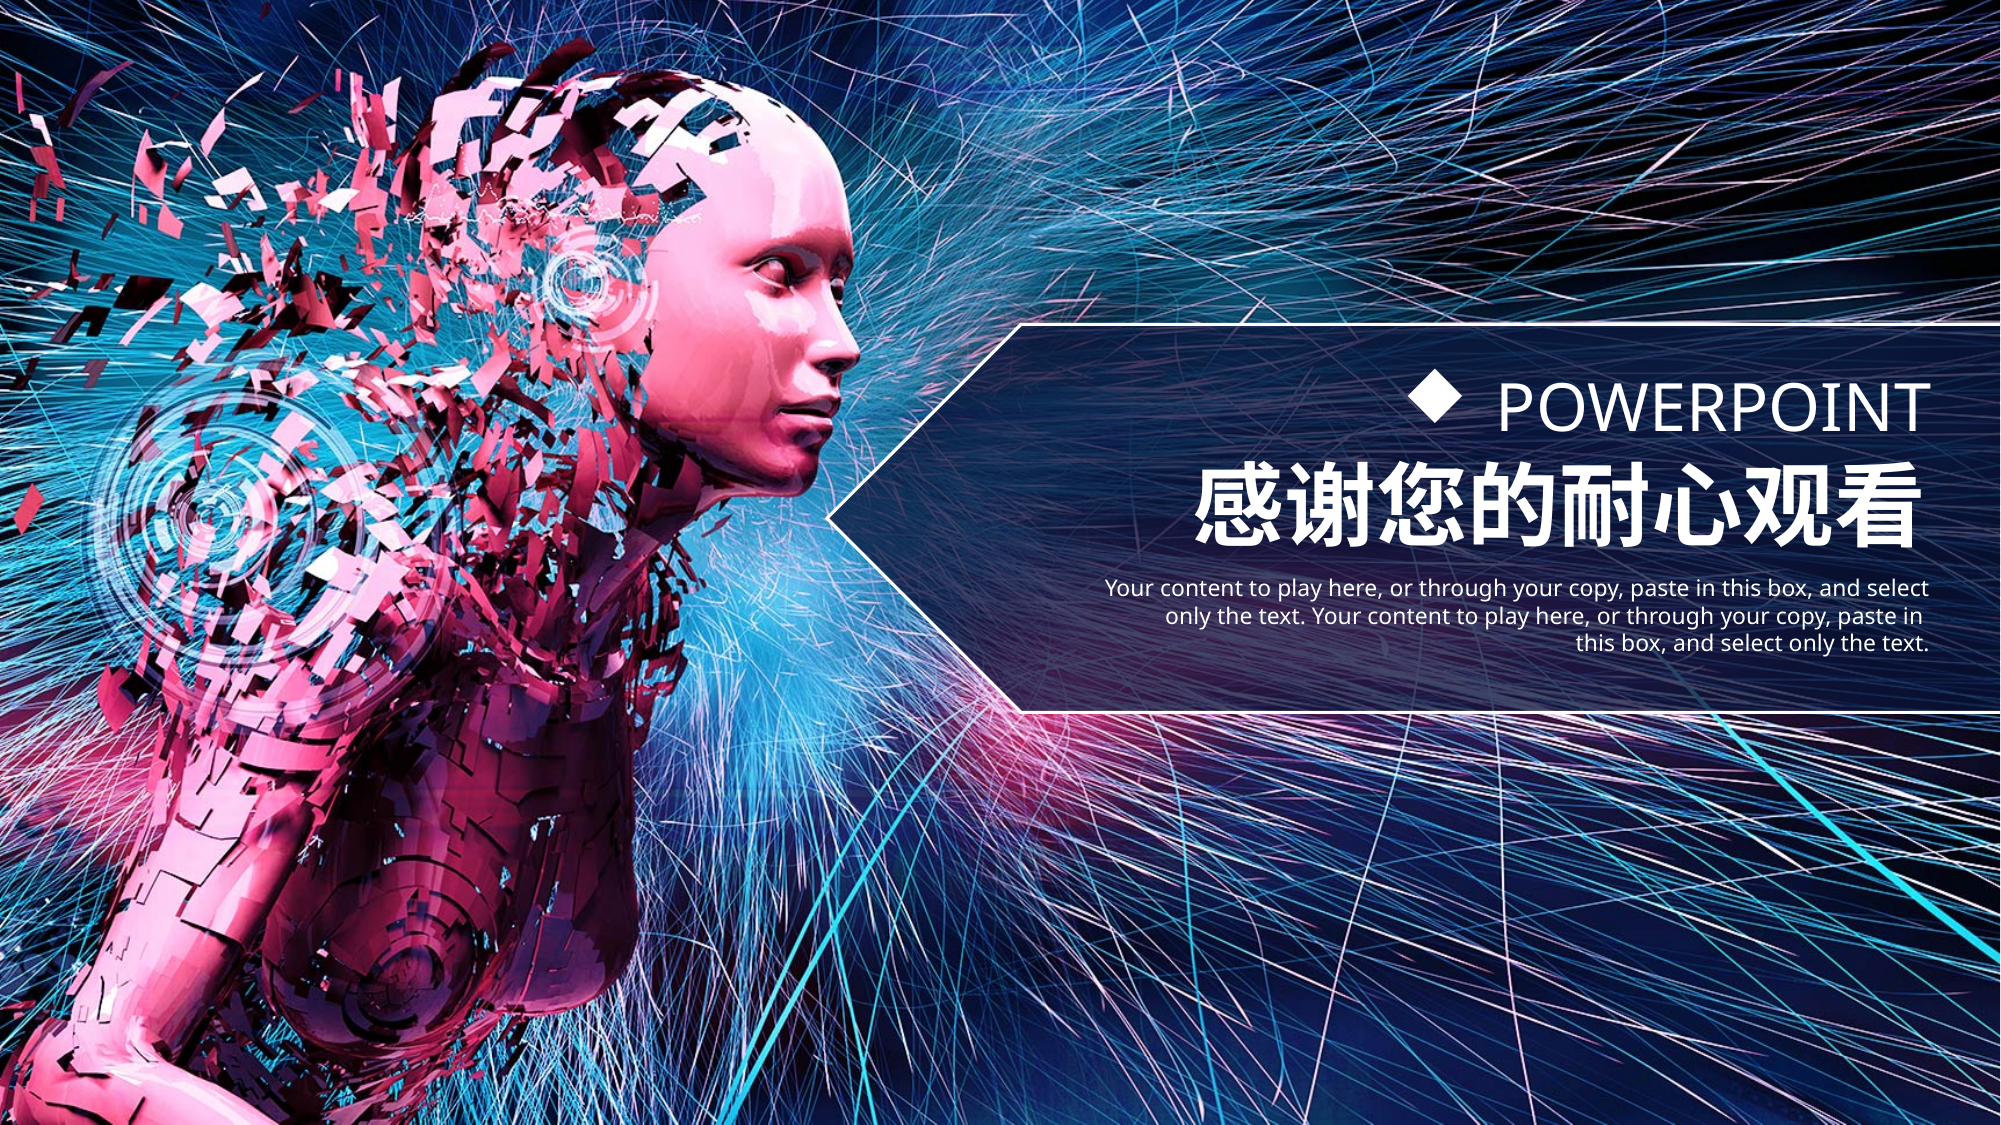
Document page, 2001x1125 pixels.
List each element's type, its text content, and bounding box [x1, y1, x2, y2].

picture [0, 0, 2001, 1125]
text_box [826, 323, 2000, 713]
text_box POWERPOINT [1307, 357, 1945, 452]
text_box Your content to play here, or through your copy, paste in this box, and select only the text. Your content to play here, or through your copy, paste in this box, and select only the text. [1047, 566, 1945, 664]
text_box 感谢您的耐心观看 [1177, 440, 1942, 566]
